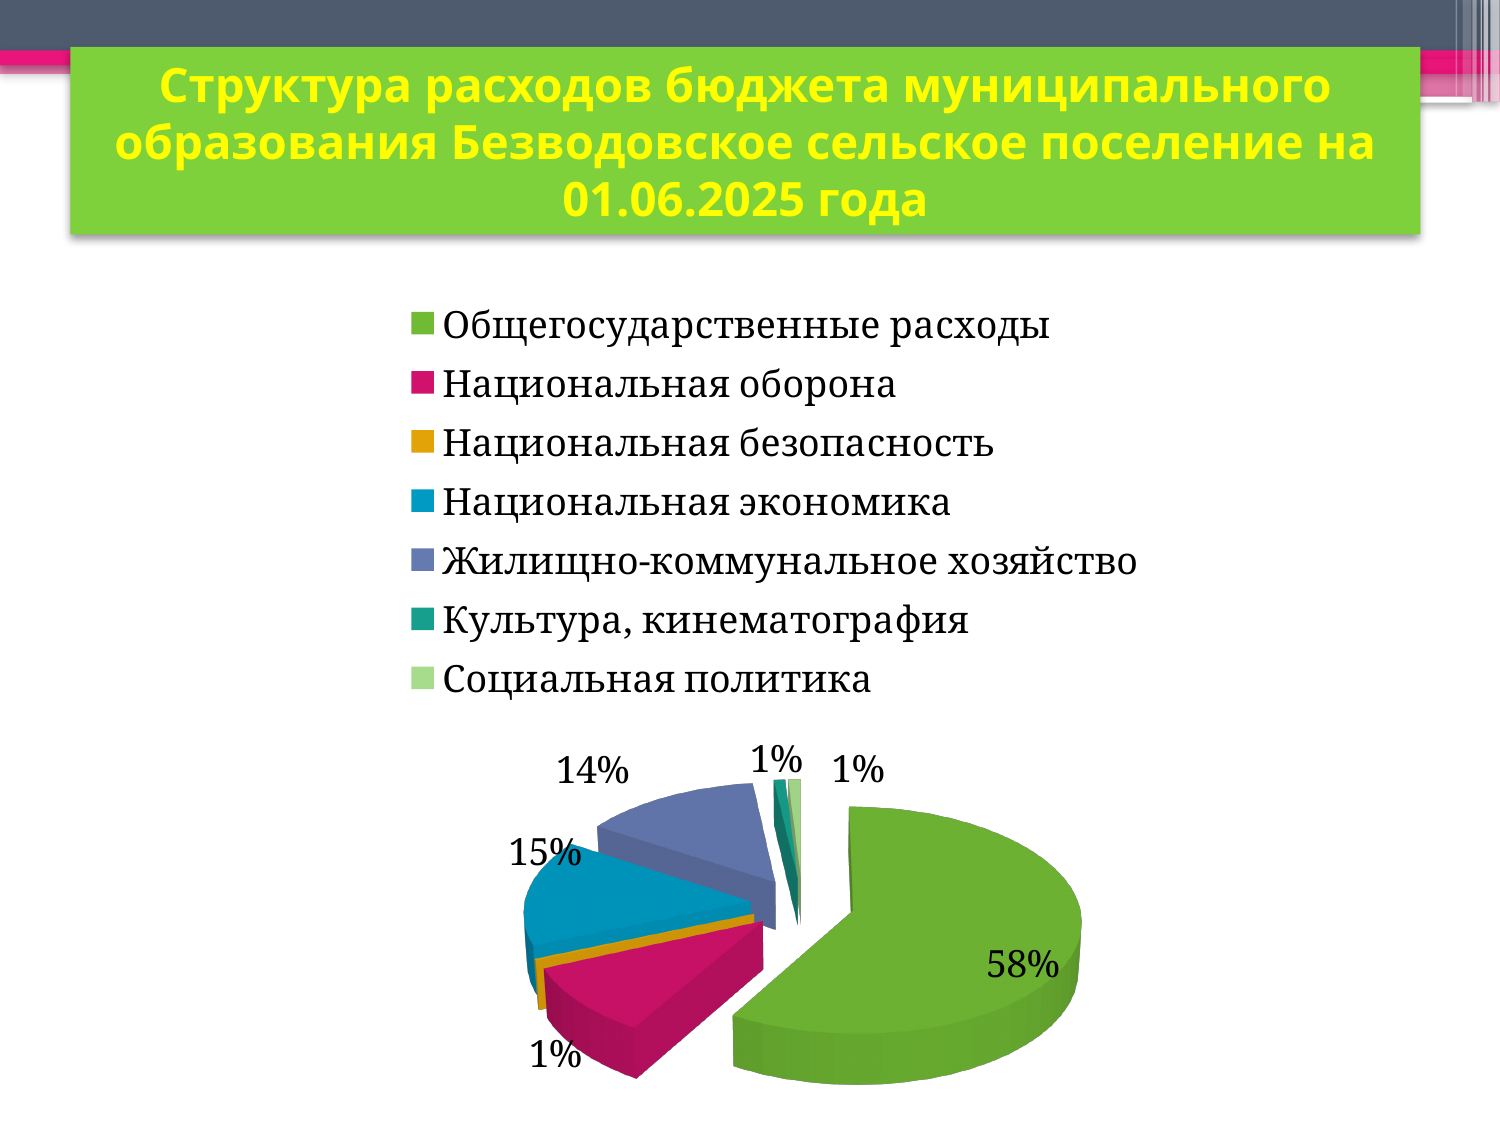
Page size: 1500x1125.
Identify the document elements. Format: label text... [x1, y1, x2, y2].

title Структура расходов бюджета муниципального образования Безводовское сельское поселение на 01.06.2025 года [70, 46, 1421, 235]
chart [100, 278, 1451, 1125]
